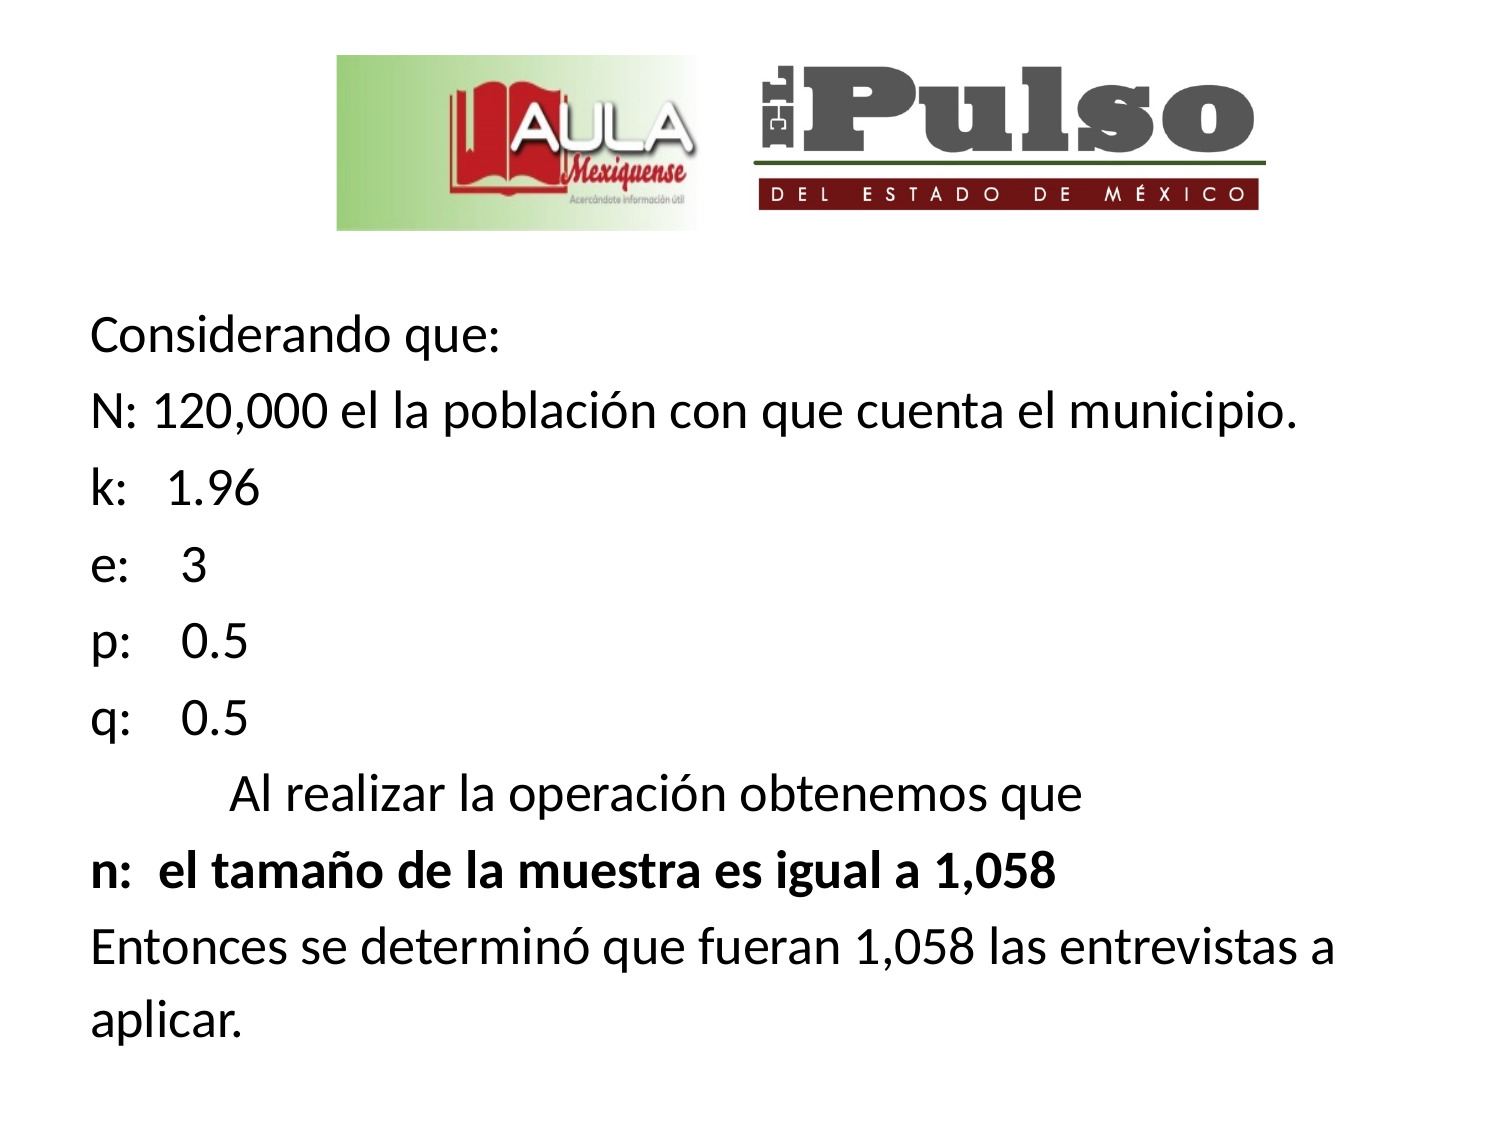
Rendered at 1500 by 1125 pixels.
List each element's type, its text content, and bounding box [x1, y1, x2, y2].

list Considerando que: N: 120,000 el la población con que cuenta el municipio. k: 1.96 e: 3 p: 0.5 q: 0.5 Al realizar la operación obtenemos que n: el tamaño de la muestra es igual a 1,058 Entonces se determinó que fueran 1,058 las entrevistas a aplicar. [75, 290, 1425, 1059]
picture [749, 54, 1266, 221]
picture [336, 55, 704, 231]
